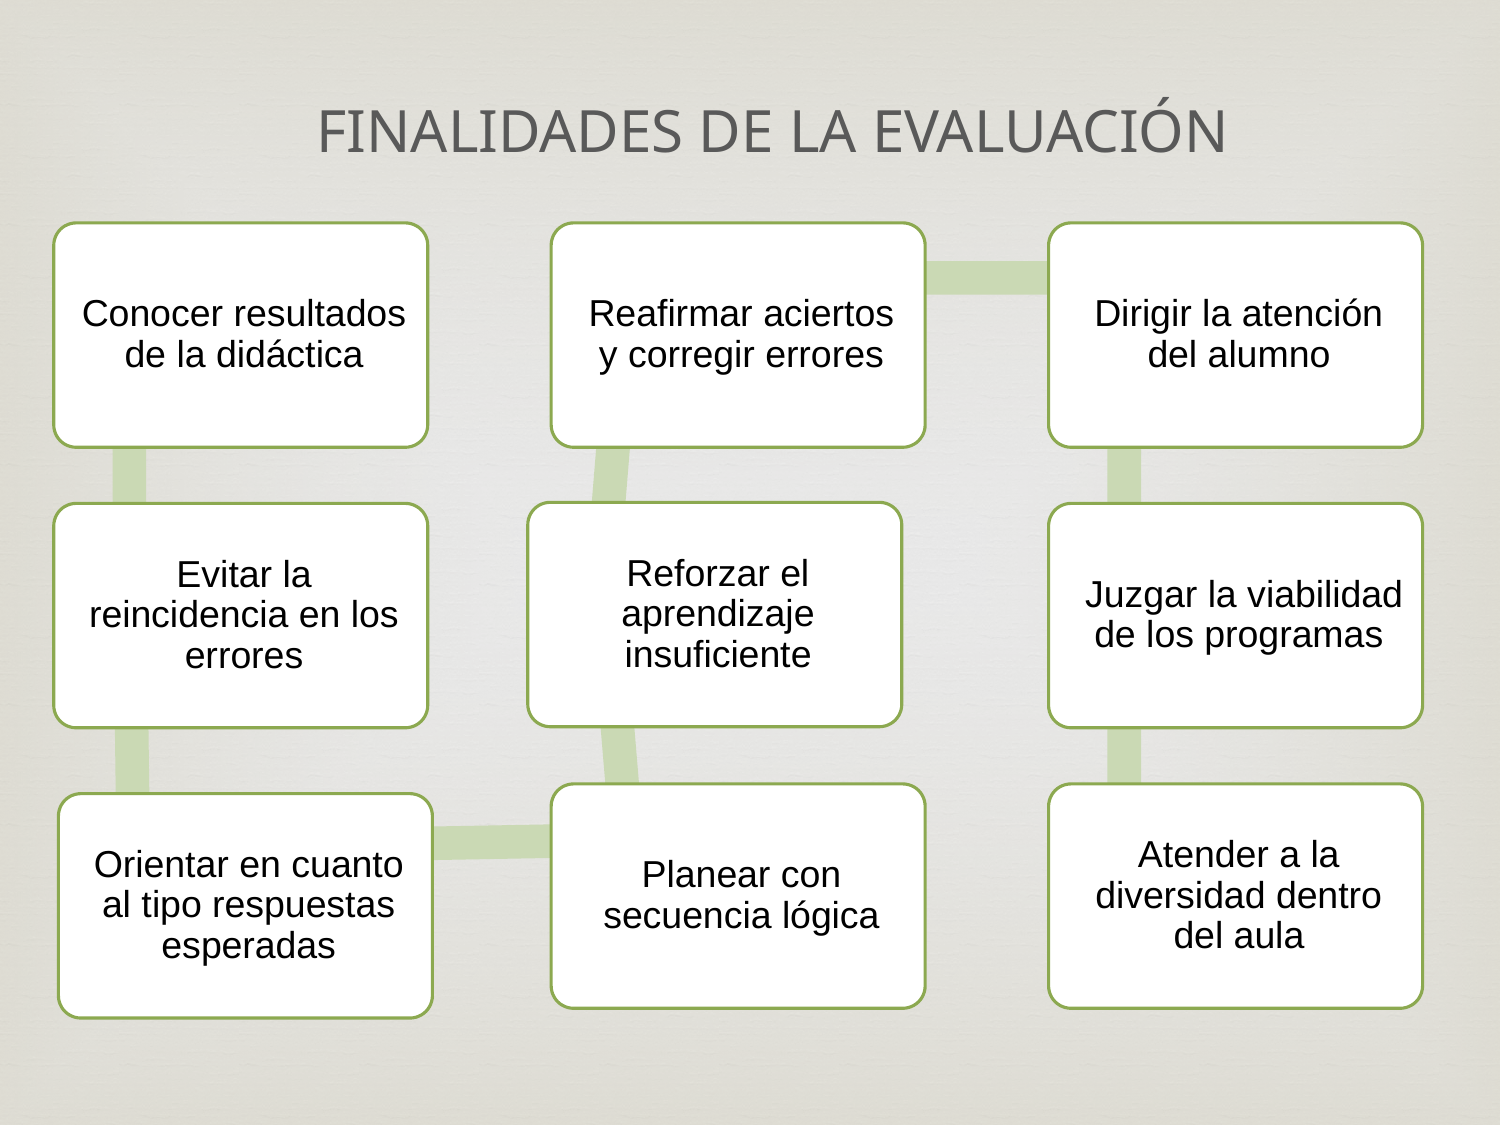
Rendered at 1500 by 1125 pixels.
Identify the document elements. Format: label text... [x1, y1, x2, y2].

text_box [52, 195, 1424, 1036]
title FINALIDADES DE LA EVALUACIÓN [135, 66, 1410, 173]
